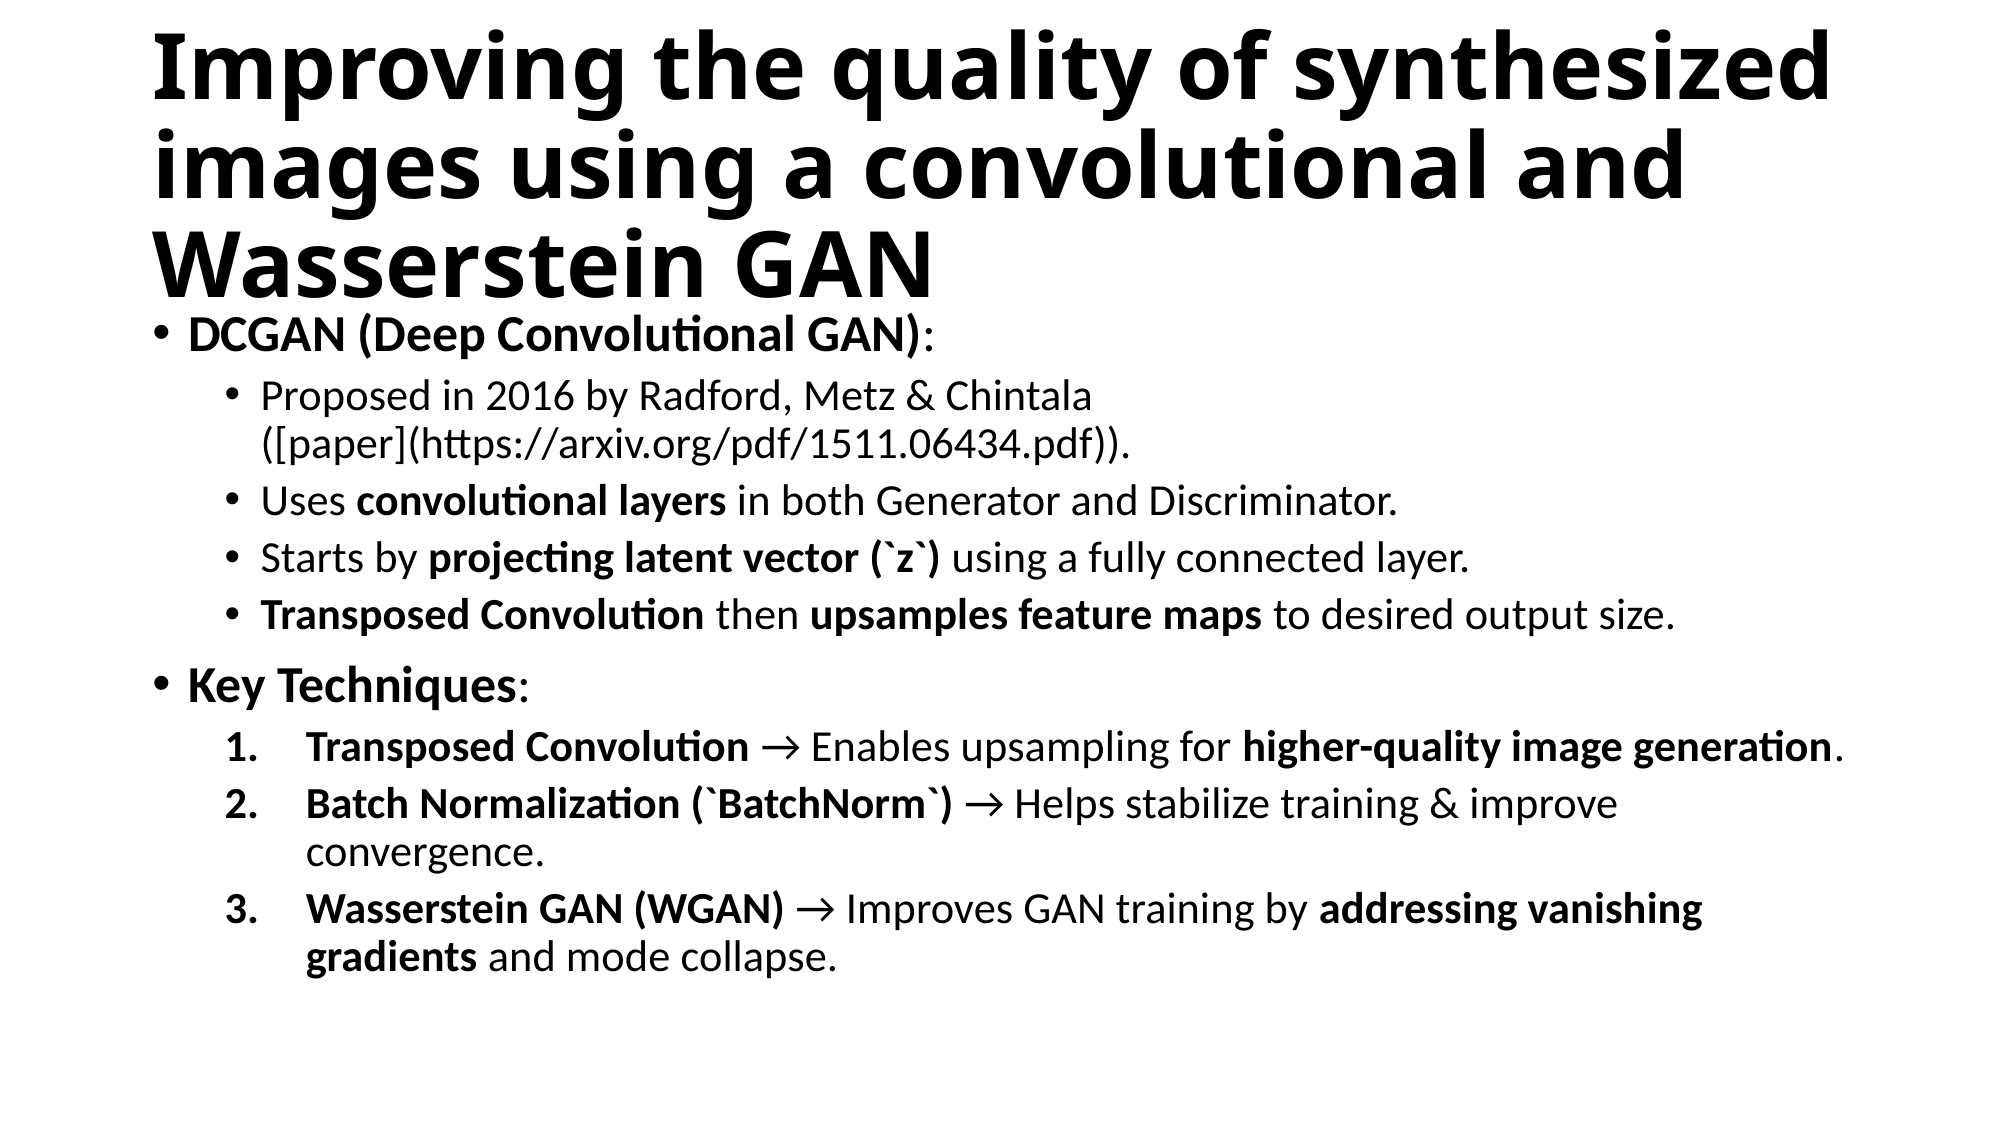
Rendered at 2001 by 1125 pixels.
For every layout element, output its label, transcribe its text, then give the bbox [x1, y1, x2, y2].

list DCGAN (Deep Convolutional GAN): Proposed in 2016 by Radford, Metz & Chintala ([paper](https://arxiv.org/pdf/1511.06434.pdf)). Uses convolutional layers in both Generator and Discriminator. Starts by projecting latent vector (`z`) using a fully connected layer. Transposed Convolution then upsamples feature maps to desired output size. Key Techniques: Transposed Convolution → Enables upsampling for higher-quality image generation. Batch Normalization (`BatchNorm`) → Helps stabilize training & improve convergence. Wasserstein GAN (WGAN) → Improves GAN training by addressing vanishing gradients and mode collapse. [137, 299, 1863, 1014]
title Improving the quality of synthesized images using a convolutional and Wasserstein GAN [137, 59, 1863, 278]
